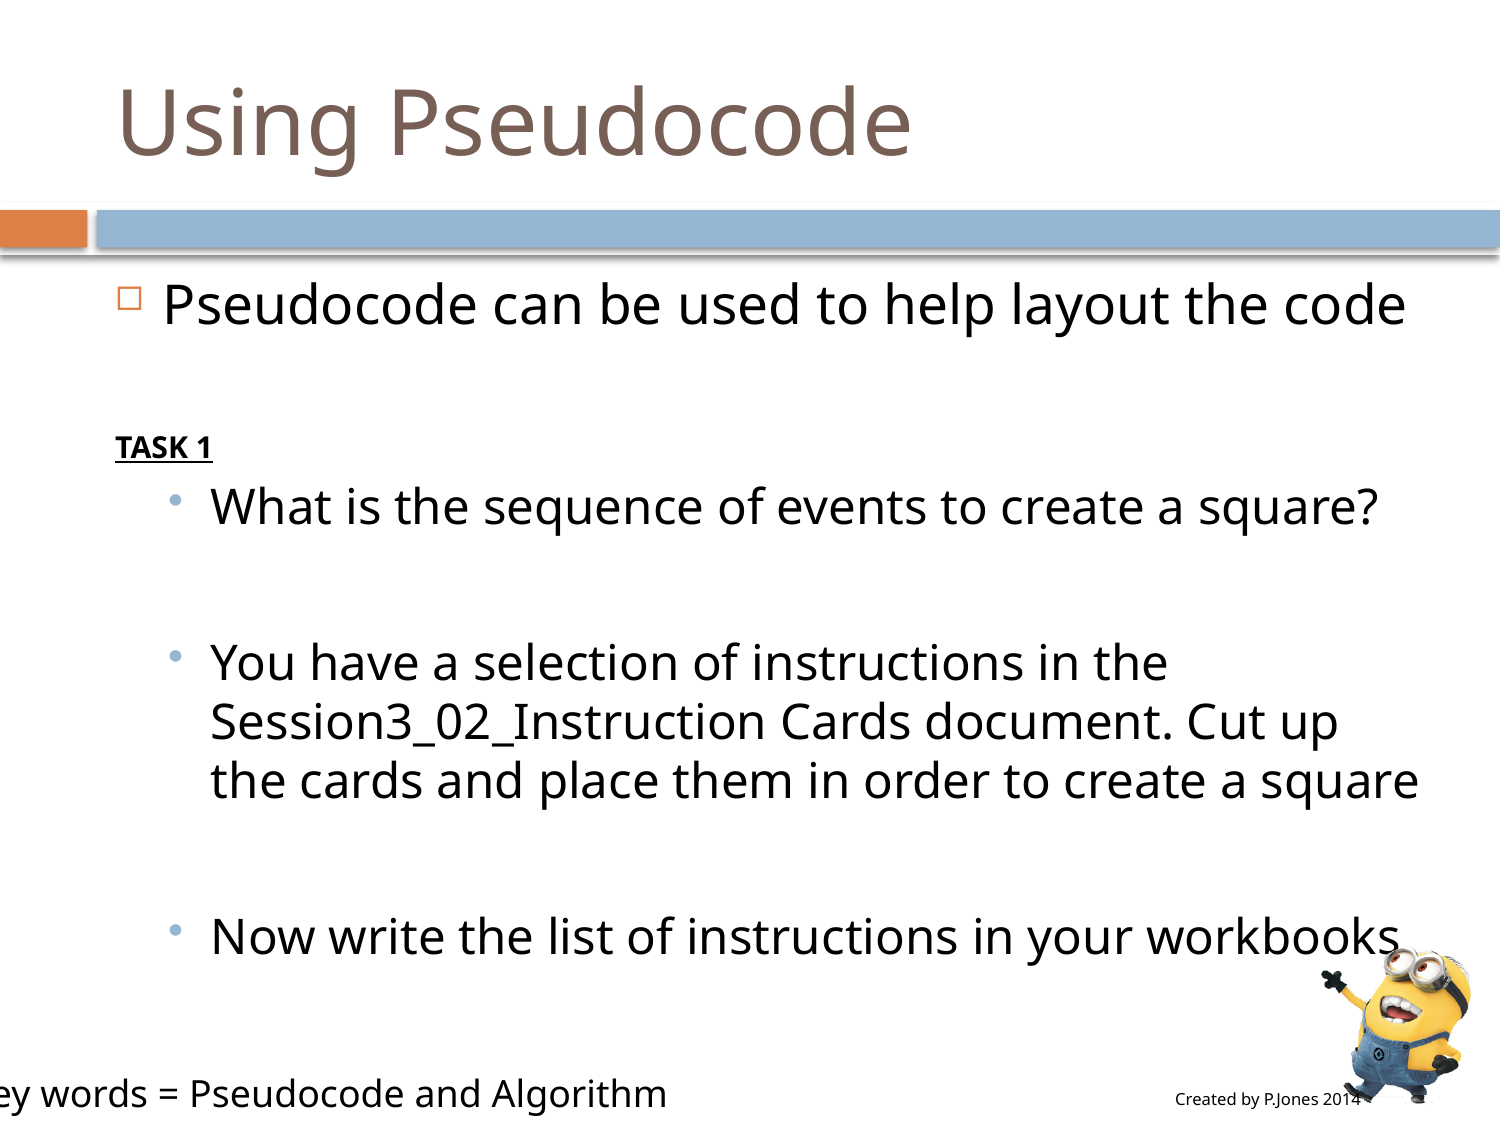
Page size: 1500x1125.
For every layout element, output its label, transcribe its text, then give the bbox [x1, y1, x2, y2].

text_box Key words = Pseudocode and Algorithm [0, 1062, 684, 1123]
text_box Created by P.Jones 2014 [1160, 1081, 1310, 1116]
picture [1316, 928, 1480, 1114]
title Using Pseudocode [100, 37, 1438, 200]
list Pseudocode can be used to help layout the code TASK 1 What is the sequence of events to create a square? You have a selection of instructions in the Session3_02_Instruction Cards document. Cut up the cards and place them in order to create a square Now write the list of instructions in your workbooks [100, 262, 1438, 1000]
